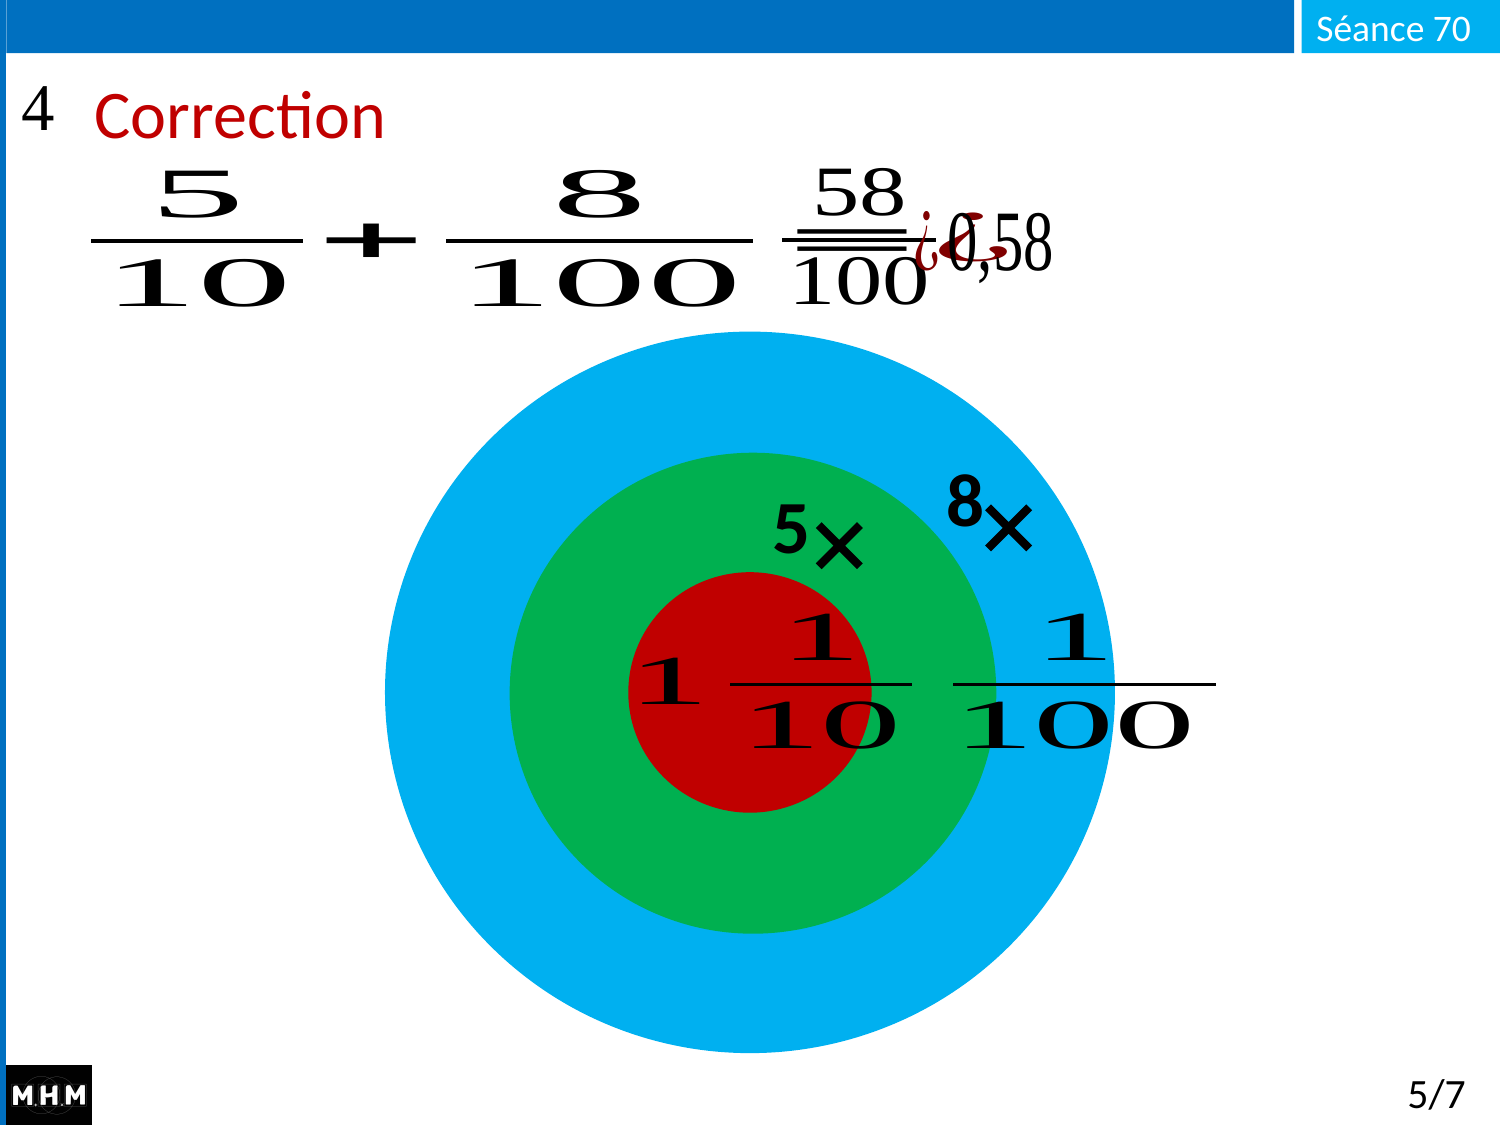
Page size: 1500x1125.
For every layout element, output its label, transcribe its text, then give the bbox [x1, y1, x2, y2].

picture [6, 1065, 92, 1125]
title Correction [79, 71, 1374, 161]
list 5/7 [1373, 1064, 1500, 1125]
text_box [384, 331, 1219, 1054]
